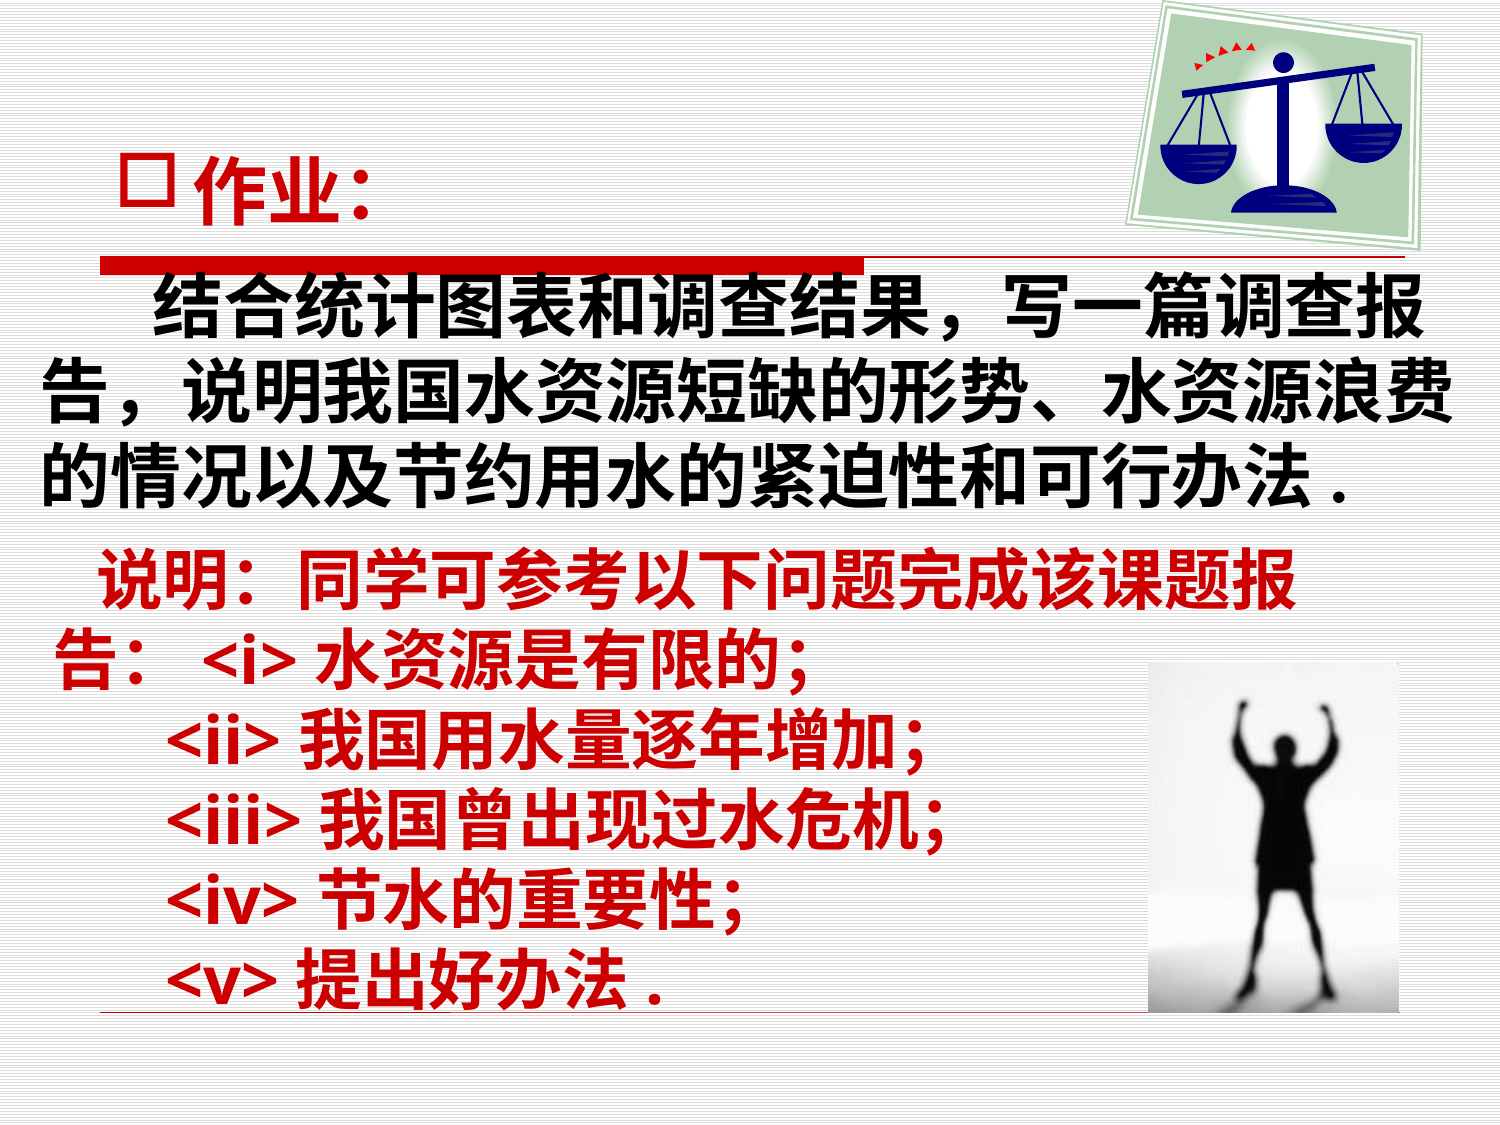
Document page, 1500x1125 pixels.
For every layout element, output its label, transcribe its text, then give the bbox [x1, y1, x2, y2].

text_box 说明：同学可参考以下问题完成该课题报告：<i>水资源是有限的； <ii>我国用水量逐年增加； <iii>我国曾出现过水危机； <iv>节水的重要性； <v>提出好办法. [37, 530, 1363, 1025]
picture [1124, 0, 1423, 252]
title 结合统计图表和调查结果，写一篇调查报告，说明我国水资源短缺的形势、水资源浪费的情况以及节约用水的紧迫性和可行办法. [24, 324, 1475, 525]
list 作业： [99, 137, 1413, 288]
picture [1148, 662, 1399, 1013]
